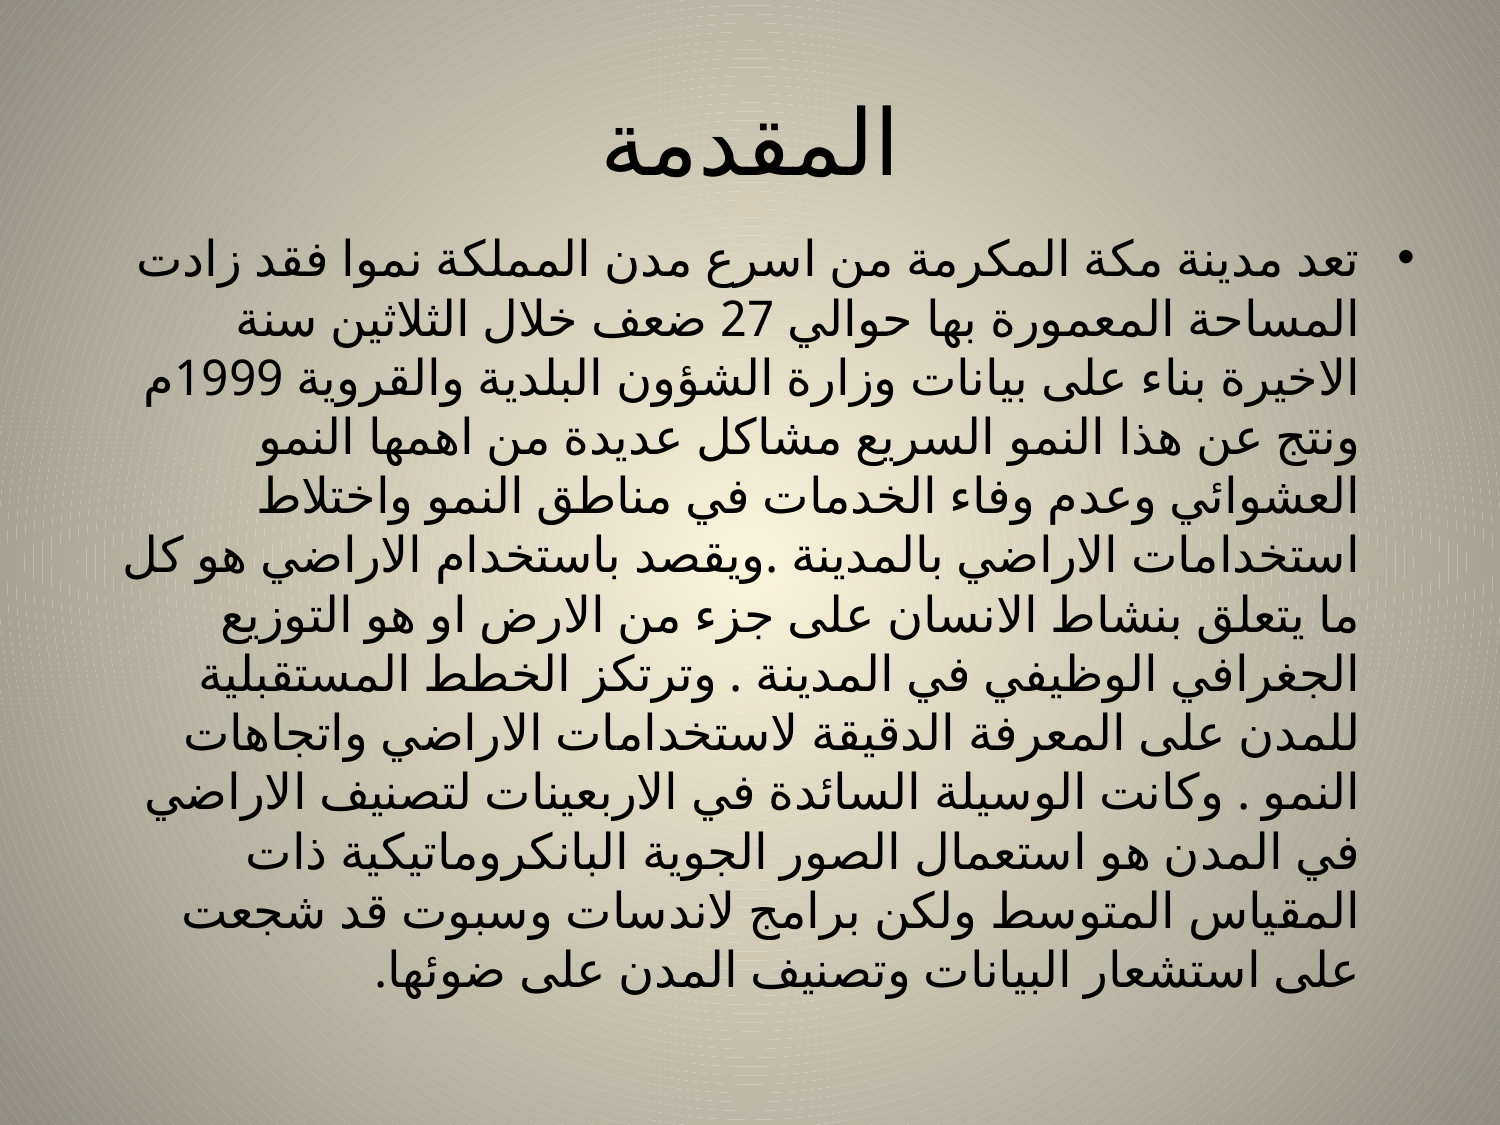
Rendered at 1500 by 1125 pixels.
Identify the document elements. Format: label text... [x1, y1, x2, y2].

title المقدمة [75, 45, 1425, 219]
list تعد مدينة مكة المكرمة من اسرع مدن المملكة نموا فقد زادت المساحة المعمورة بها حوالي 27 ضعف خلال الثلاثين سنة الاخيرة بناء على بيانات وزارة الشؤون البلدية والقروية 1999م ونتج عن هذا النمو السريع مشاكل عديدة من اهمها النمو العشوائي وعدم وفاء الخدمات في مناطق النمو واختلاط استخدامات الاراضي بالمدينة .ويقصد باستخدام الاراضي هو كل ما يتعلق بنشاط الانسان على جزء من الارض او هو التوزيع الجغرافي الوظيفي في المدينة . وترتكز الخطط المستقبلية للمدن على المعرفة الدقيقة لاستخدامات الاراضي واتجاهات النمو . وكانت الوسيلة السائدة في الاربعينات لتصنيف الاراضي في المدن هو استعمال الصور الجوية البانكروماتيكية ذات المقياس المتوسط ولكن برامج لاندسات وسبوت قد شجعت على استشعار البيانات وتصنيف المدن على ضوئها. [75, 219, 1425, 1005]
